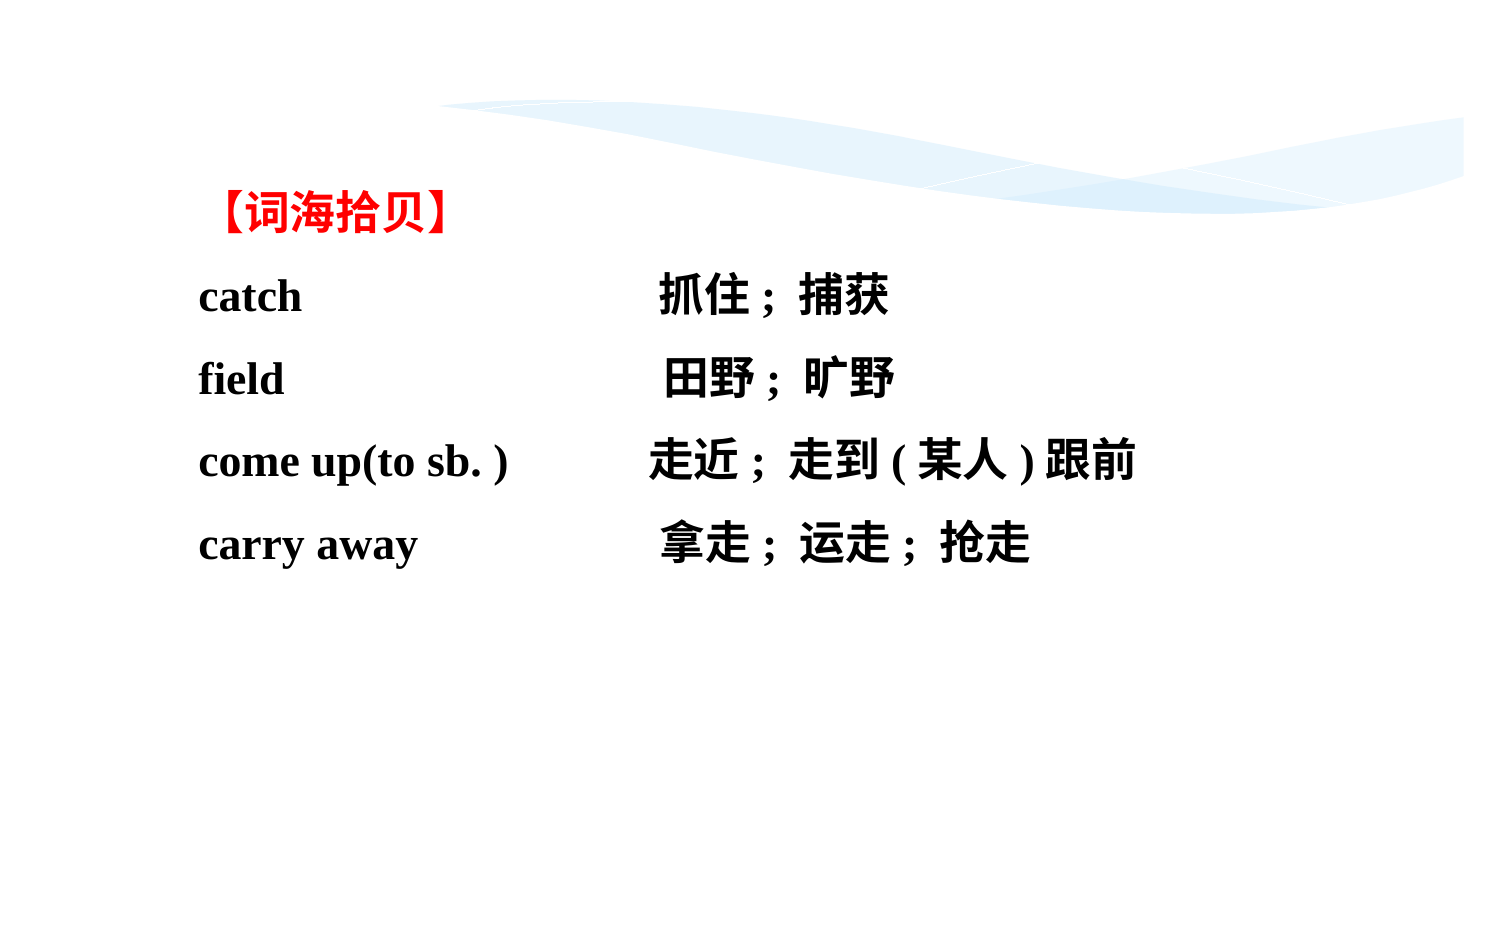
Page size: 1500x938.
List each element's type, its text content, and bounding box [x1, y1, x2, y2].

text_box 【词海拾贝】 catch 抓住; 捕获 field 田野; 旷野 come up(to sb. ) 走近; 走到(某人)跟前 carry away 拿走; 运走; 抢走 [183, 148, 1467, 576]
